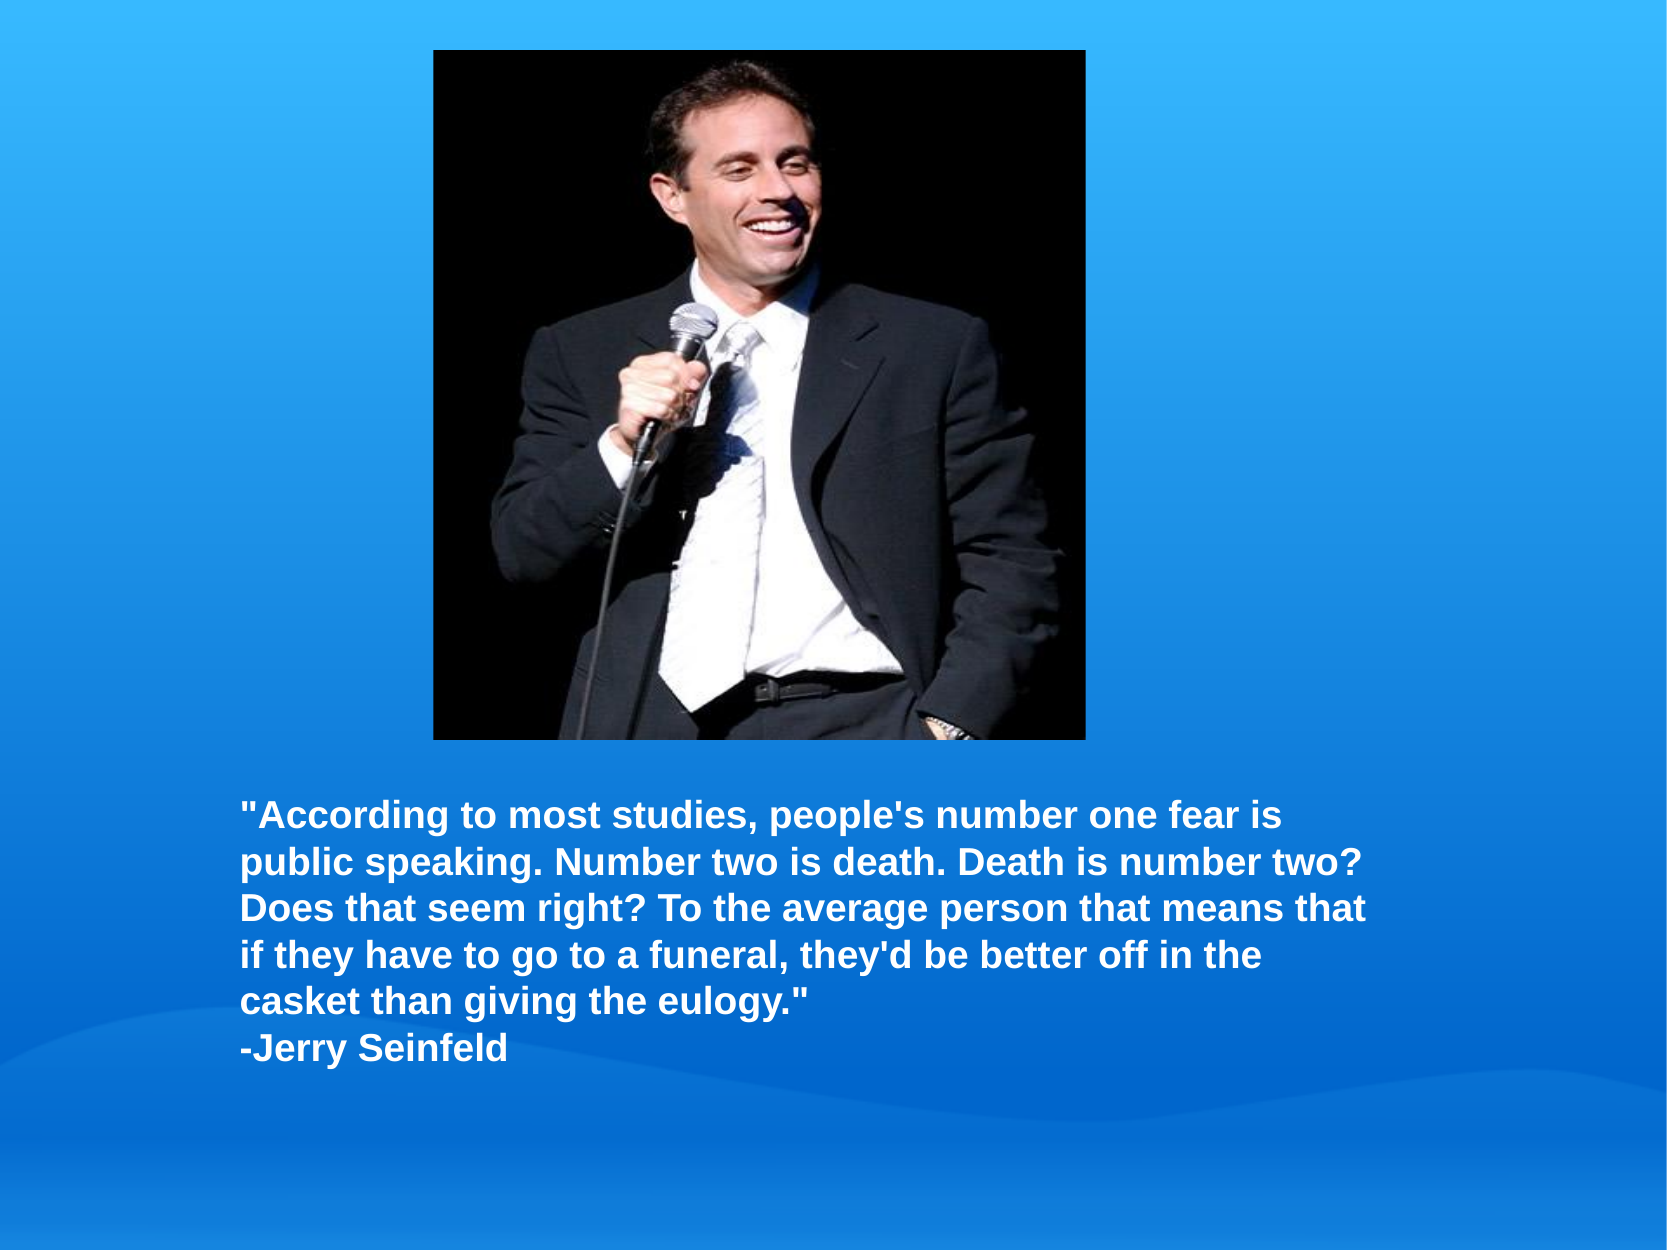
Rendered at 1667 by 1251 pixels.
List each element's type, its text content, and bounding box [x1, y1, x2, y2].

picture [0, 0, 1667, 1250]
text_box "According to most studies, people's number one fear is public speaking. Number two is death. Death is number two? Does that seem right? To the average person that means that if they have to go to a funeral, they'd be better off in the casket than giving the eulogy." -Jerry Seinfeld [233, 783, 1373, 1136]
text_box [433, 50, 1086, 741]
